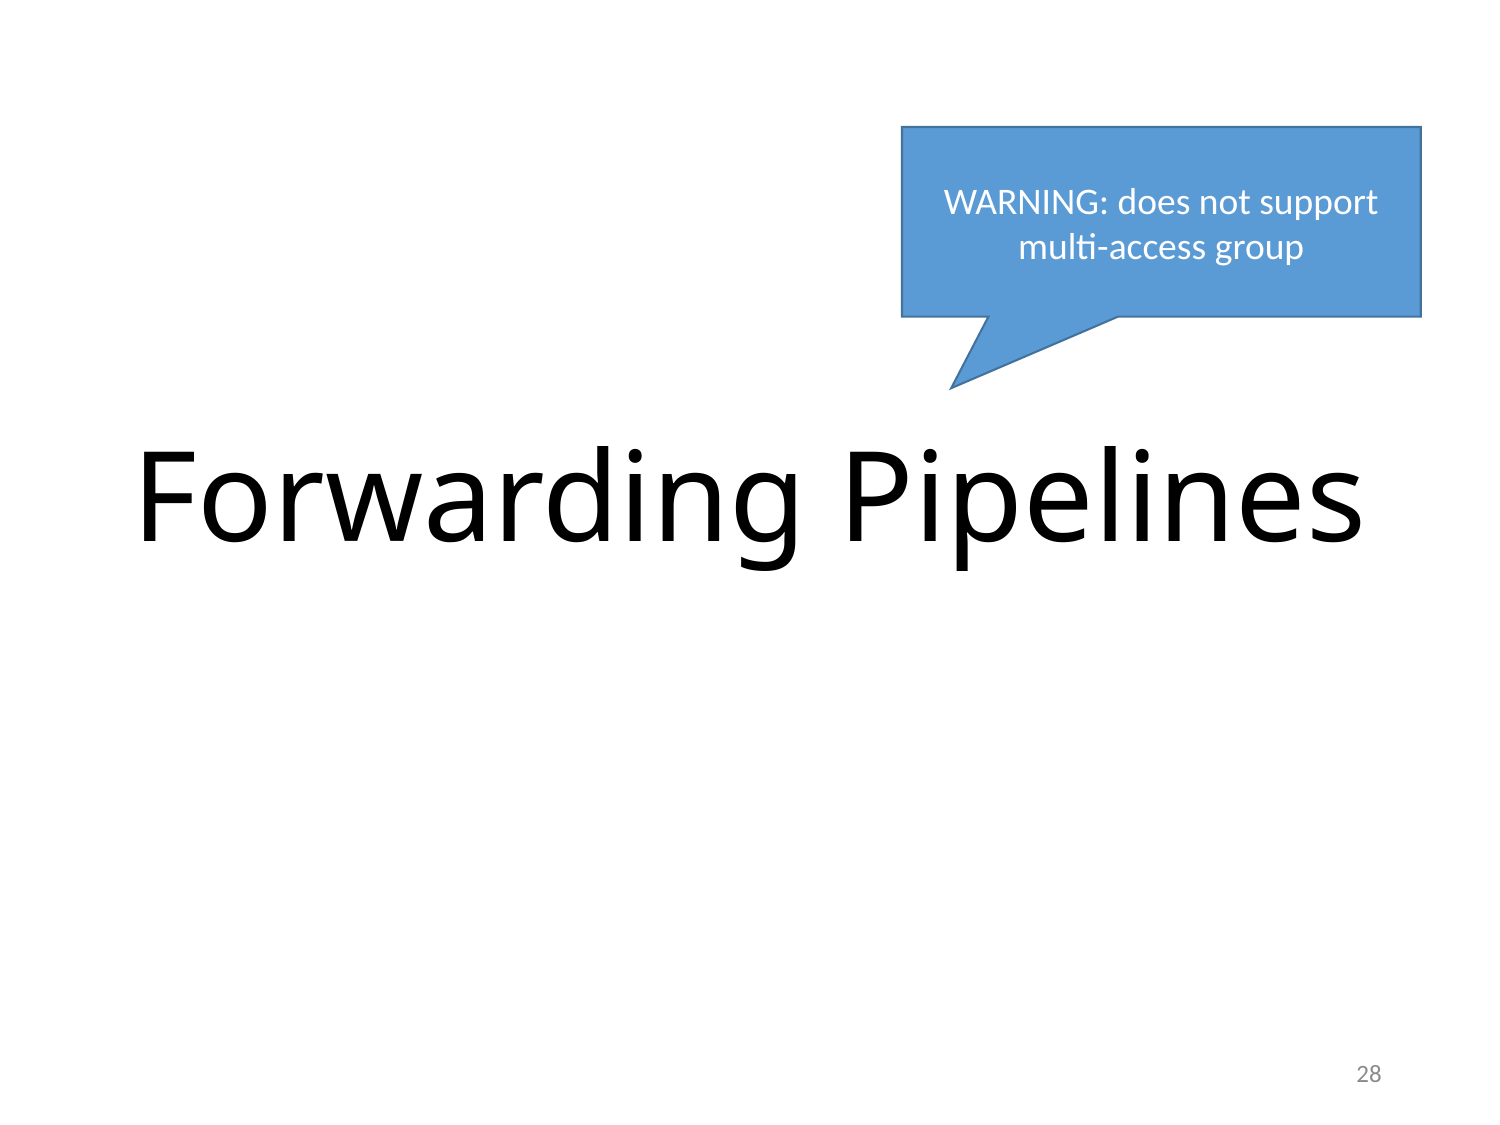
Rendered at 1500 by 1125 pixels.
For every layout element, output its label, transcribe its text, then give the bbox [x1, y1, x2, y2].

title Forwarding Pipelines [112, 184, 1388, 576]
text_box WARNING: does not support multi-access group [900, 125, 1422, 391]
slide_number 28 [1059, 1042, 1397, 1103]
